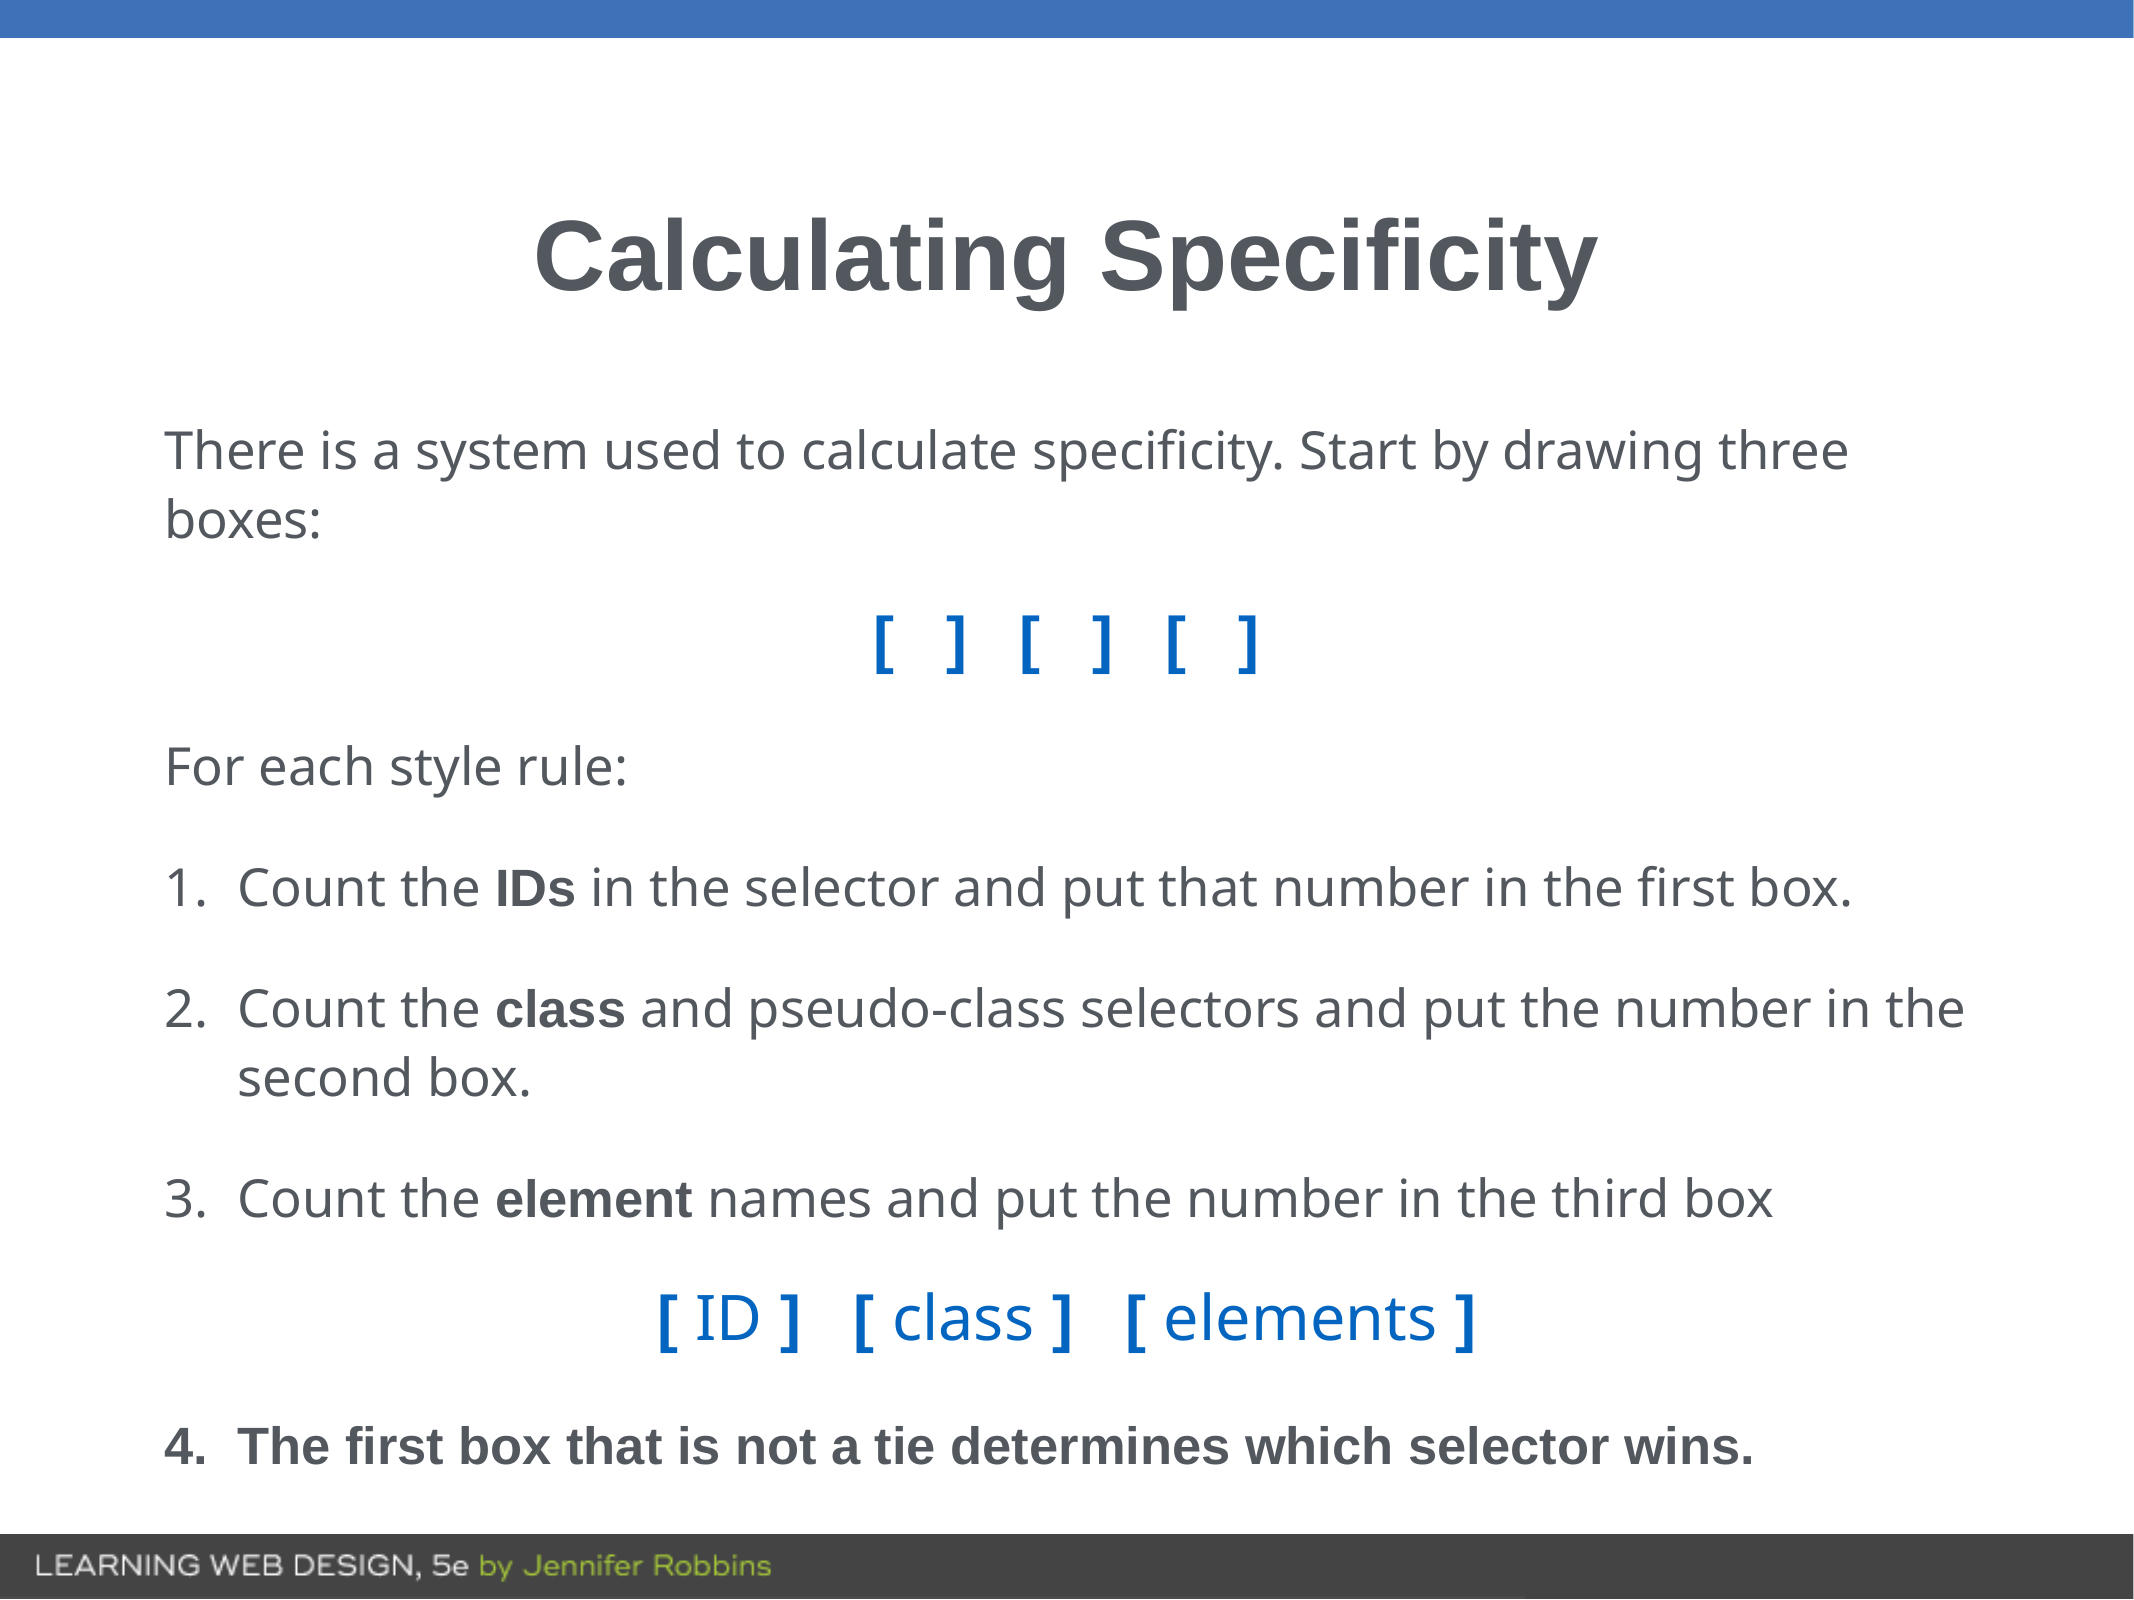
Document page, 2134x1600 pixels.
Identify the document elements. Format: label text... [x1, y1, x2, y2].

list There is a system used to calculate specificity. Start by drawing three boxes: [ ] [ ] [ ] For each style rule: Count the IDs in the selector and put that number in the first box. Count the class and pseudo-class selectors and put the number in the second box. Count the element names and put the number in the third box [ ID ] [ class ] [ elements ] The first box that is not a tie determines which selector wins. [155, 426, 1978, 1459]
title Calculating Specificity [155, 72, 1978, 426]
picture [0, 1534, 2134, 1599]
